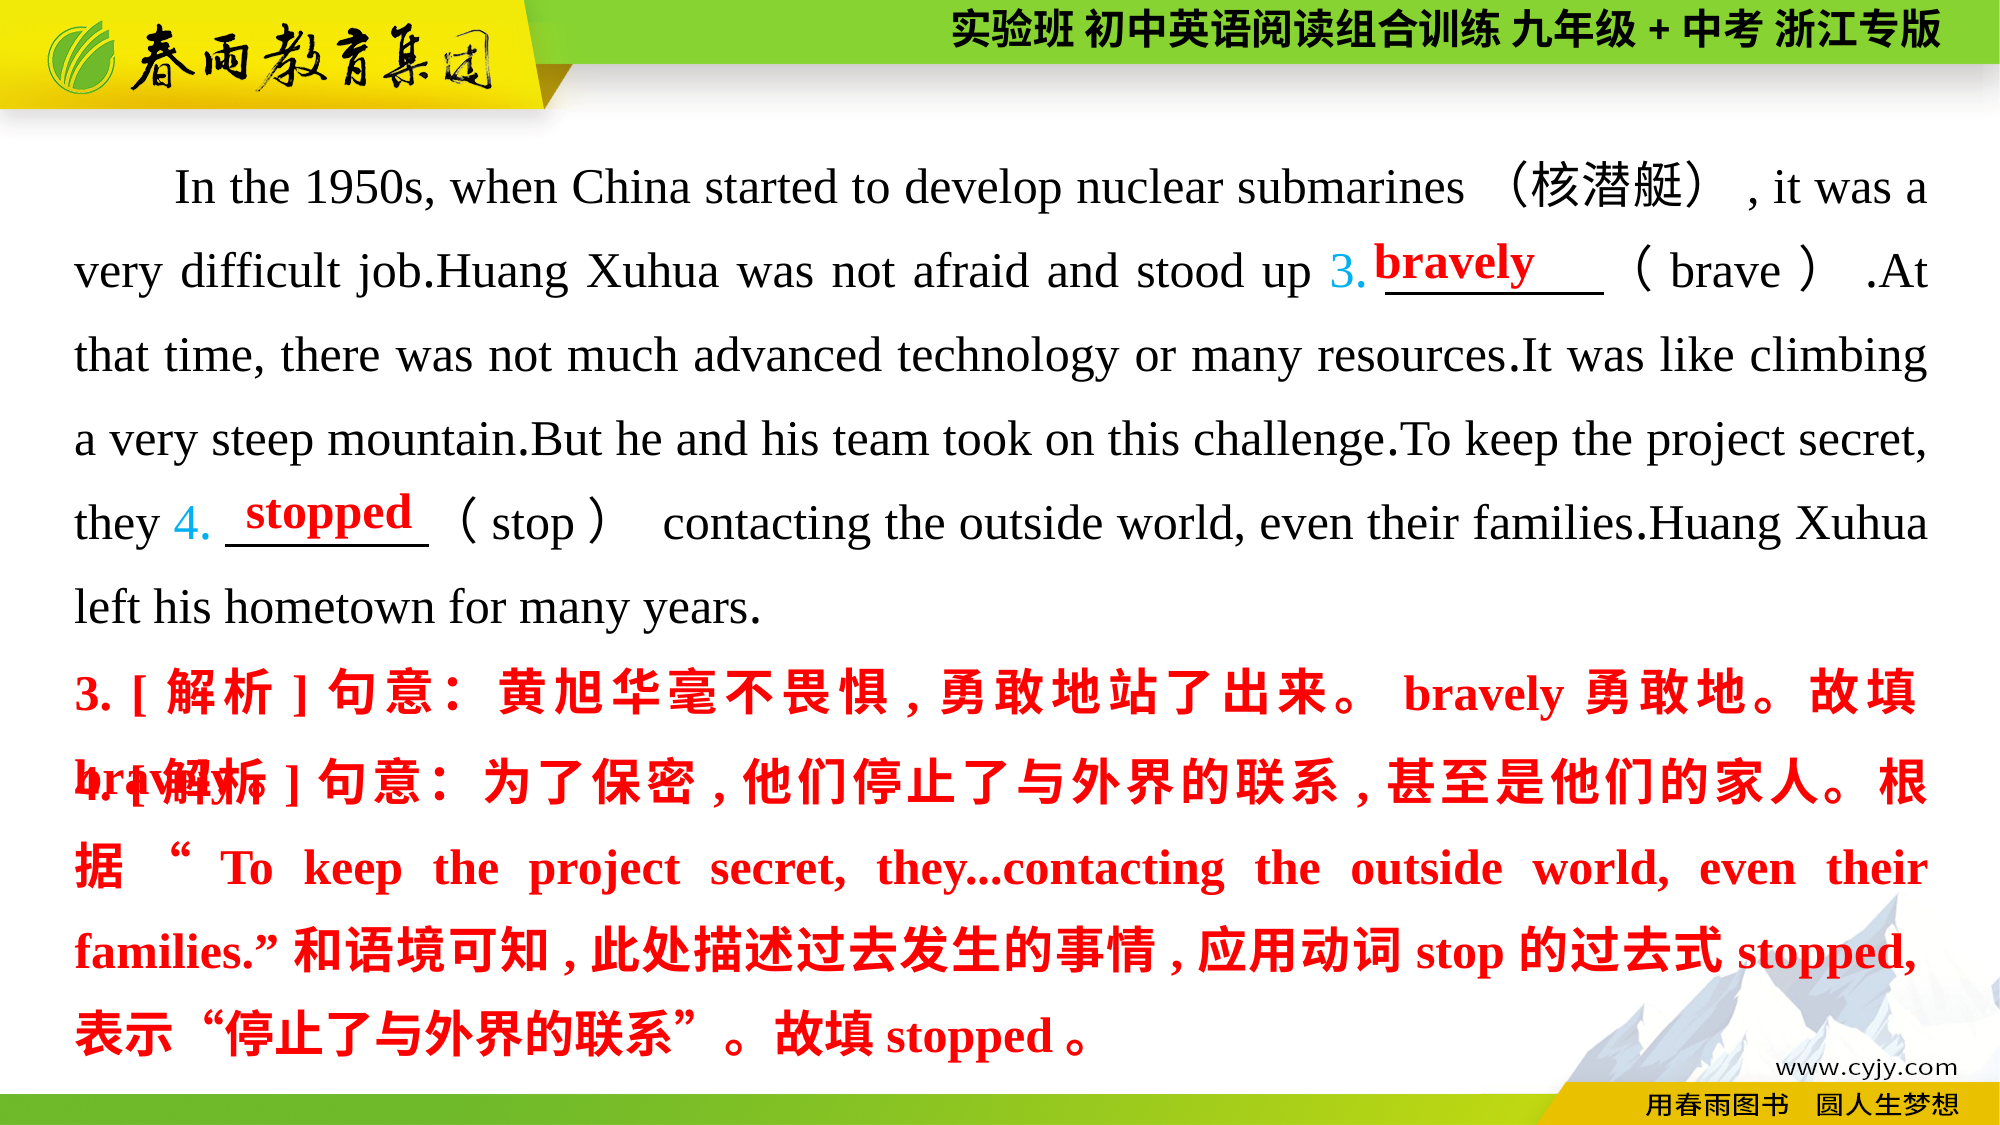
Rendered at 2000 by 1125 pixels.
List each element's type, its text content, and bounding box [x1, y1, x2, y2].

text_box stopped [231, 446, 428, 546]
list In the 1950s, when China started to develop nuclear submarines（核潜艇）, it was a very difficult job.Huang Xuhua was not afraid and stood up 3. （brave）.At that time, there was not much advanced technology or many resources.It was like climbing a very steep mountain.But he and his team took on this challenge.To keep the project secret, they 4. （stop） contacting the outside world, even their families.Huang Xuhua left his hometown for many years. [59, 122, 1944, 628]
text_box 3. [解析]句意：黄旭华毫不畏惧,勇敢地站了出来。bravely勇敢地。故填bravely。 [59, 628, 1944, 719]
text_box bravely [1359, 197, 1551, 296]
text_box 4. [解析]句意：为了保密,他们停止了与外界的联系,甚至是他们的家人。根据“To keep the project secret, they...contacting the outside world, even their families.”和语境可知,此处描述过去发生的事情,应用动词stop的过去式stopped,表示“停止了与外界的联系”。故填stopped。 [59, 719, 1944, 1070]
picture [0, 0, 2000, 1125]
